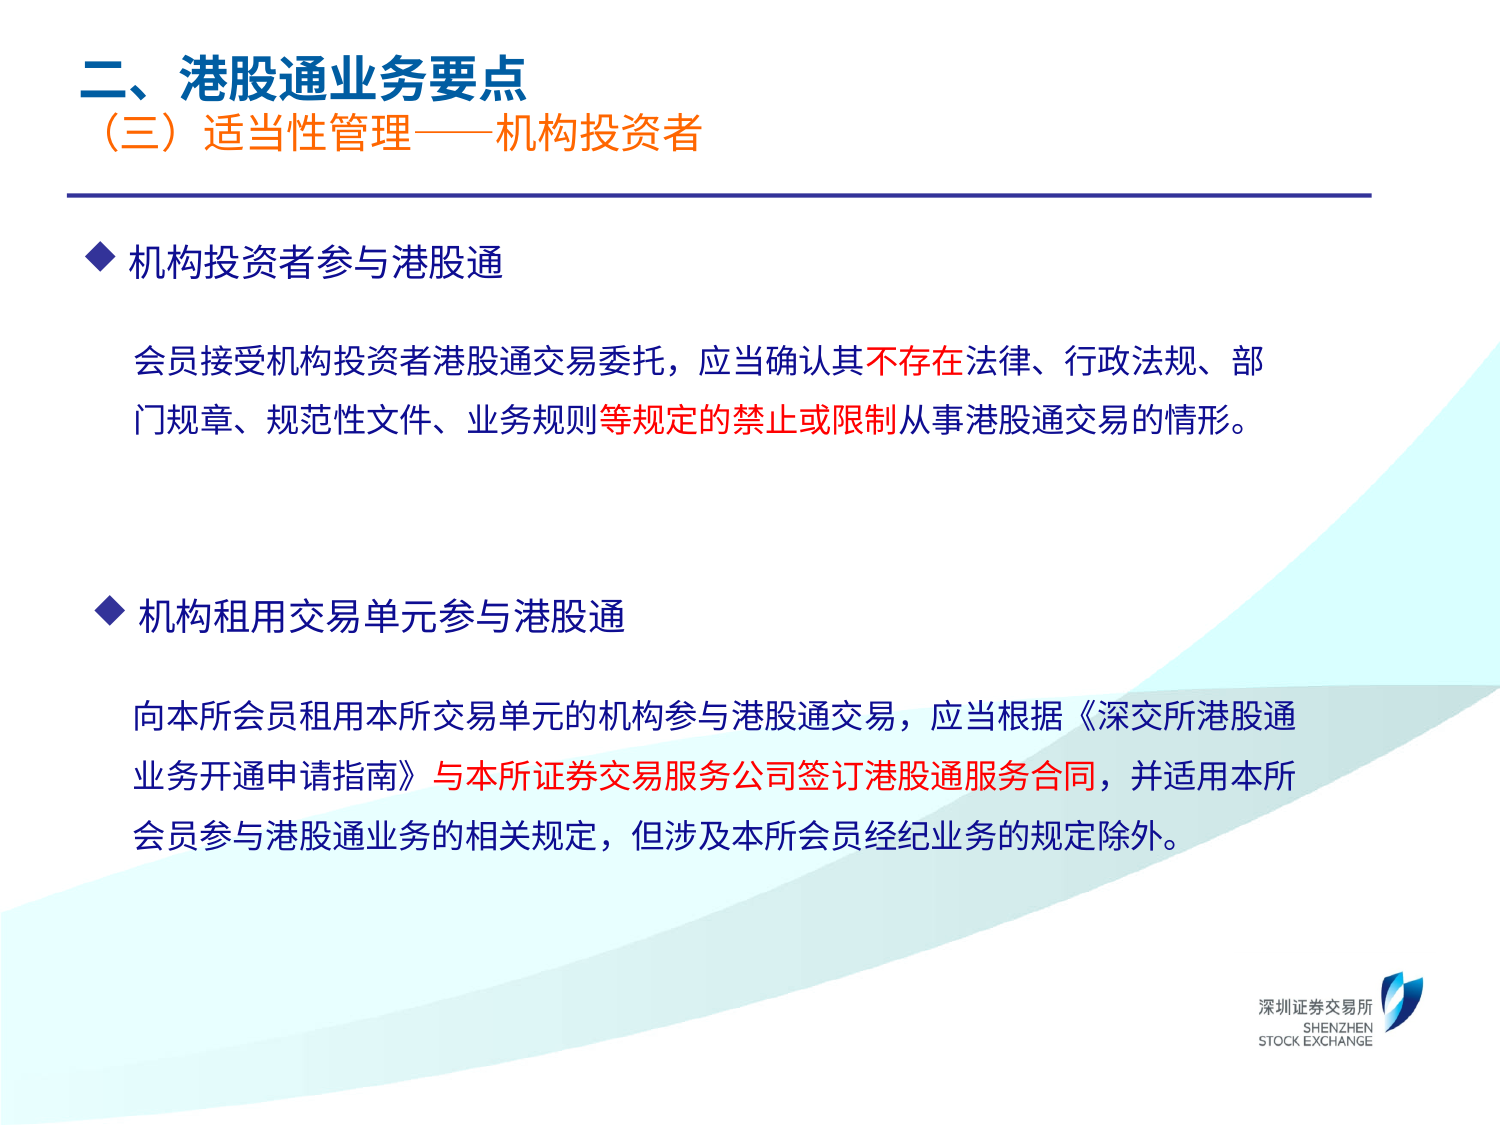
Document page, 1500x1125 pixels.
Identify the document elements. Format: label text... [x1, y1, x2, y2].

text_box 会员接受机构投资者港股通交易委托，应当确认其不存在法律、行政法规、部门规章、规范性文件、业务规则等规定的禁止或限制从事港股通交易的情形。 [118, 312, 1301, 447]
text_box 机构租用交易单元参与港股通 [76, 585, 1362, 646]
text_box 向本所会员租用本所交易单元的机构参与港股通交易，应当根据《深交所港股通业务开通申请指南》与本所证券交易服务公司签订港股通服务合同，并适用本所会员参与港股通业务的相关规定，但涉及本所会员经纪业务的规定除外。 [117, 667, 1335, 863]
picture [0, 0, 1500, 1125]
text_box 二、港股通业务要点 （三）适当性管理——机构投资者 [66, 41, 1142, 163]
text_box 机构投资者参与港股通 [66, 231, 1353, 292]
